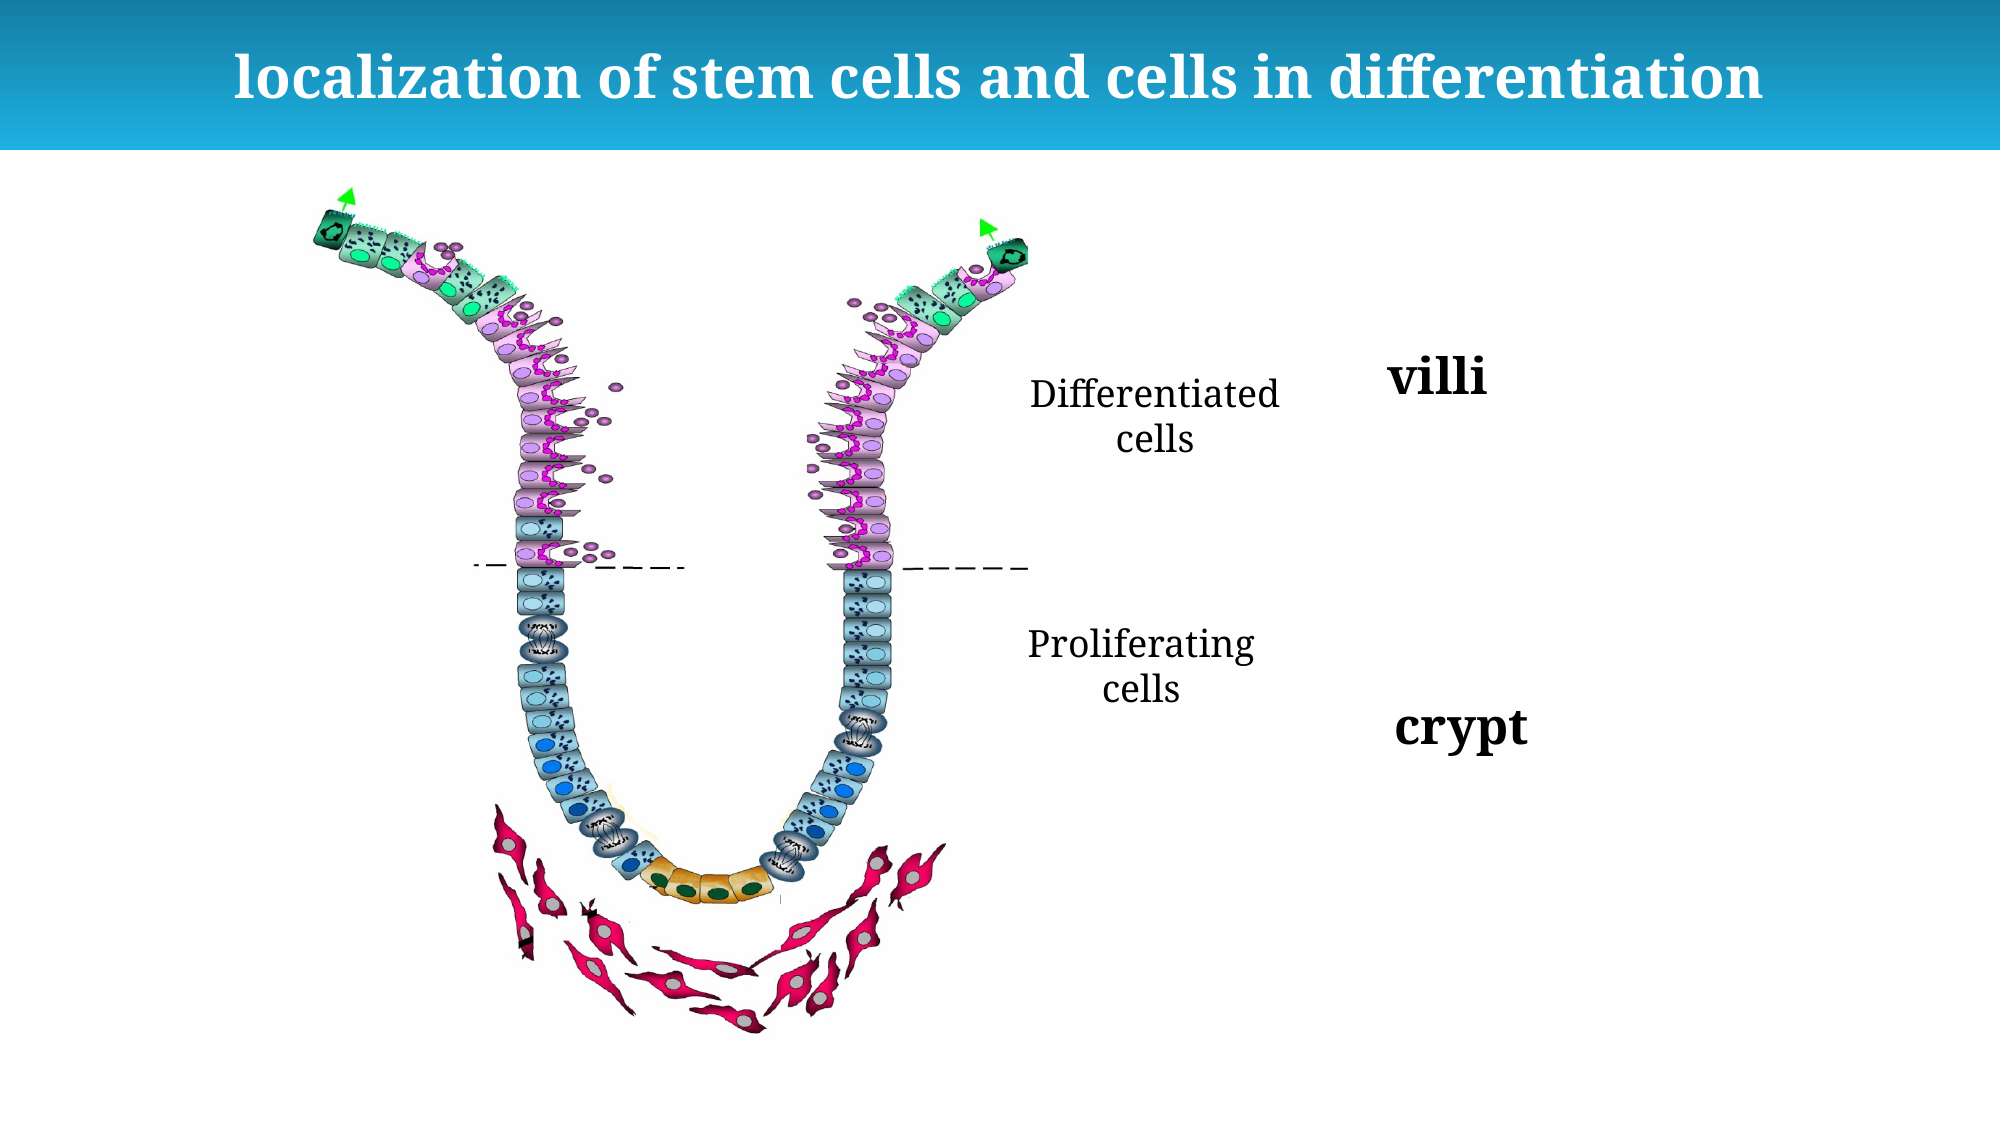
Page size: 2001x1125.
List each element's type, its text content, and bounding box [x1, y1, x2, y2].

picture [291, 187, 1127, 1061]
text_box crypt [1379, 687, 1544, 763]
text_box Differentiated cells [1127, 362, 1295, 468]
text_box Proliferating cells [1127, 612, 1270, 718]
text_box localization of stem cells and cells in differentiation [0, 0, 2000, 150]
text_box villi [1372, 337, 1503, 413]
